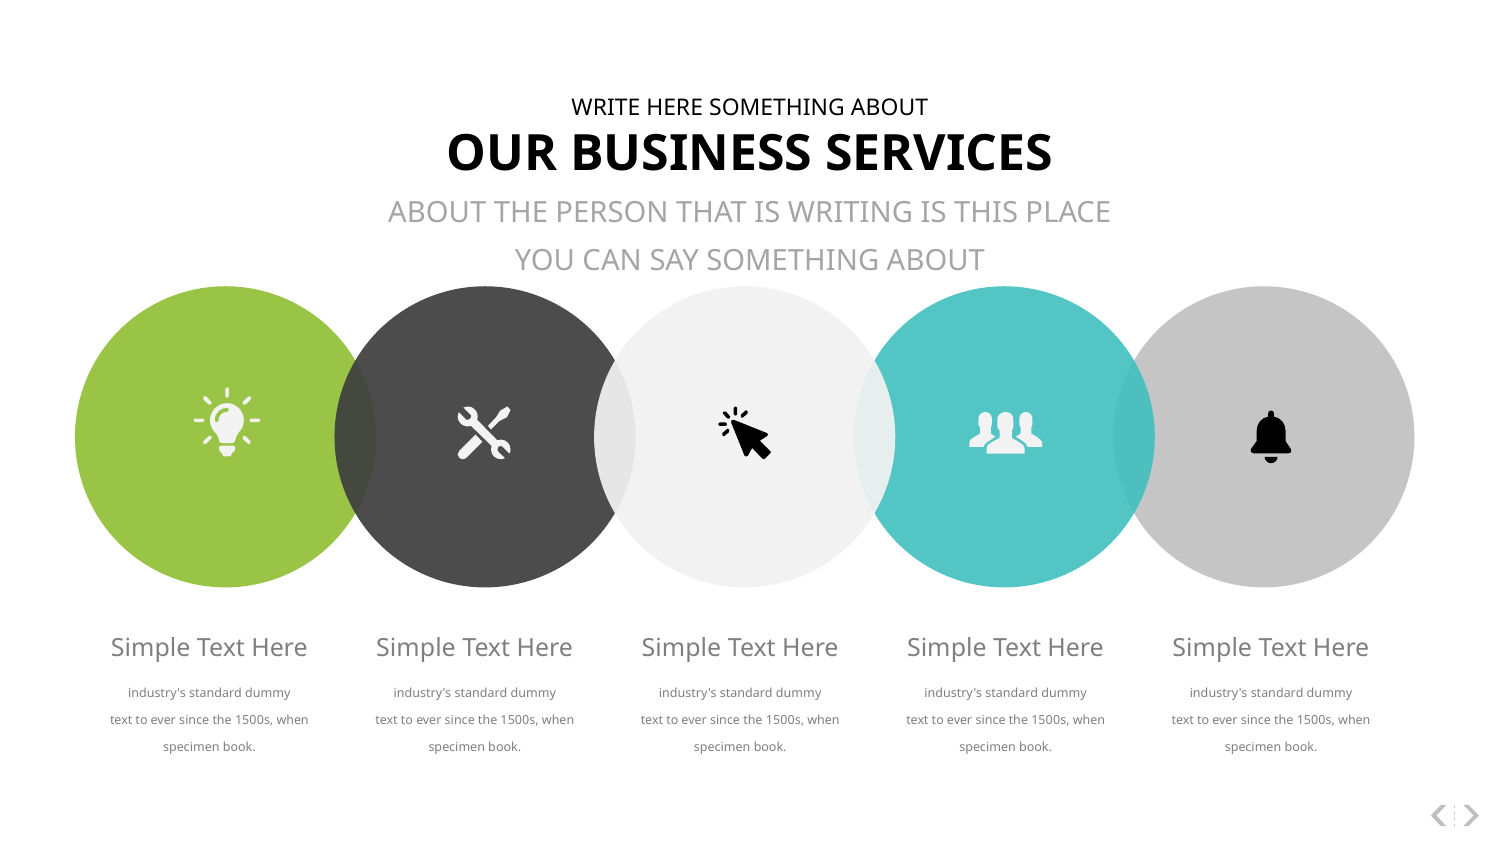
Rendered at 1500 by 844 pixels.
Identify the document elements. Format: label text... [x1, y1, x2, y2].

text_box industry's standard dummy text to ever since the 1500s, when specimen book. [77, 666, 342, 752]
text_box industry's standard dummy text to ever since the 1500s, when specimen book. [873, 666, 1138, 752]
text_box Simple Text Here [612, 625, 868, 666]
text_box Simple Text Here [877, 625, 1134, 666]
text_box Simple Text Here [346, 625, 603, 666]
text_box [74, 285, 1415, 588]
text_box industry's standard dummy text to ever since the 1500s, when specimen book. [1138, 666, 1404, 752]
text_box Simple Text Here [81, 625, 338, 666]
text_box Simple Text Here [1143, 625, 1399, 666]
text_box industry's standard dummy text to ever since the 1500s, when specimen book. [608, 666, 873, 752]
text_box WRITE HERE SOMETHING ABOUT OUR BUSINESS SERVICES ABOUT THE PERSON THAT IS WRITING IS THIS PLACE YOU CAN SAY SOMETHING ABOUT [327, 52, 1173, 241]
text_box industry's standard dummy text to ever since the 1500s, when specimen book. [342, 666, 607, 752]
